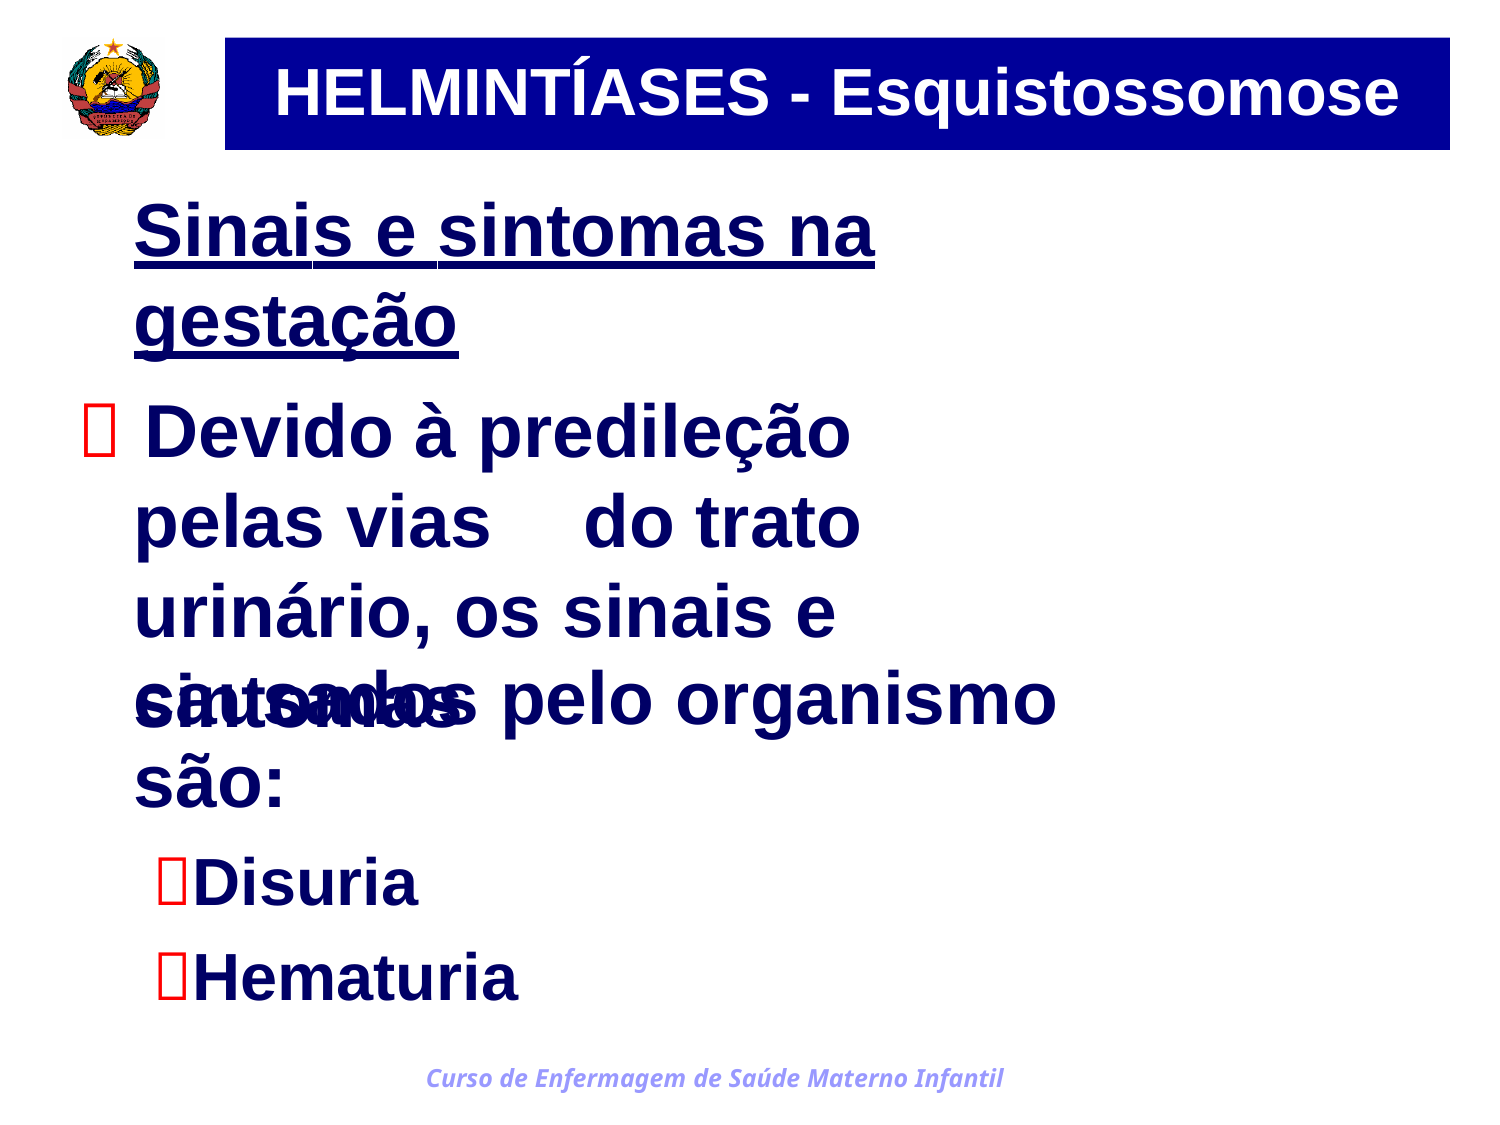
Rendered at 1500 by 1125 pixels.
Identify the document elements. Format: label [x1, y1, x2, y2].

text_box [673, 660, 1072, 740]
text_box [131, 660, 669, 1023]
text_box [423, 1064, 1118, 1094]
text_box [225, 37, 1450, 150]
text_box [75, 282, 1068, 650]
text_box [62, 37, 165, 139]
text_box [131, 192, 889, 272]
